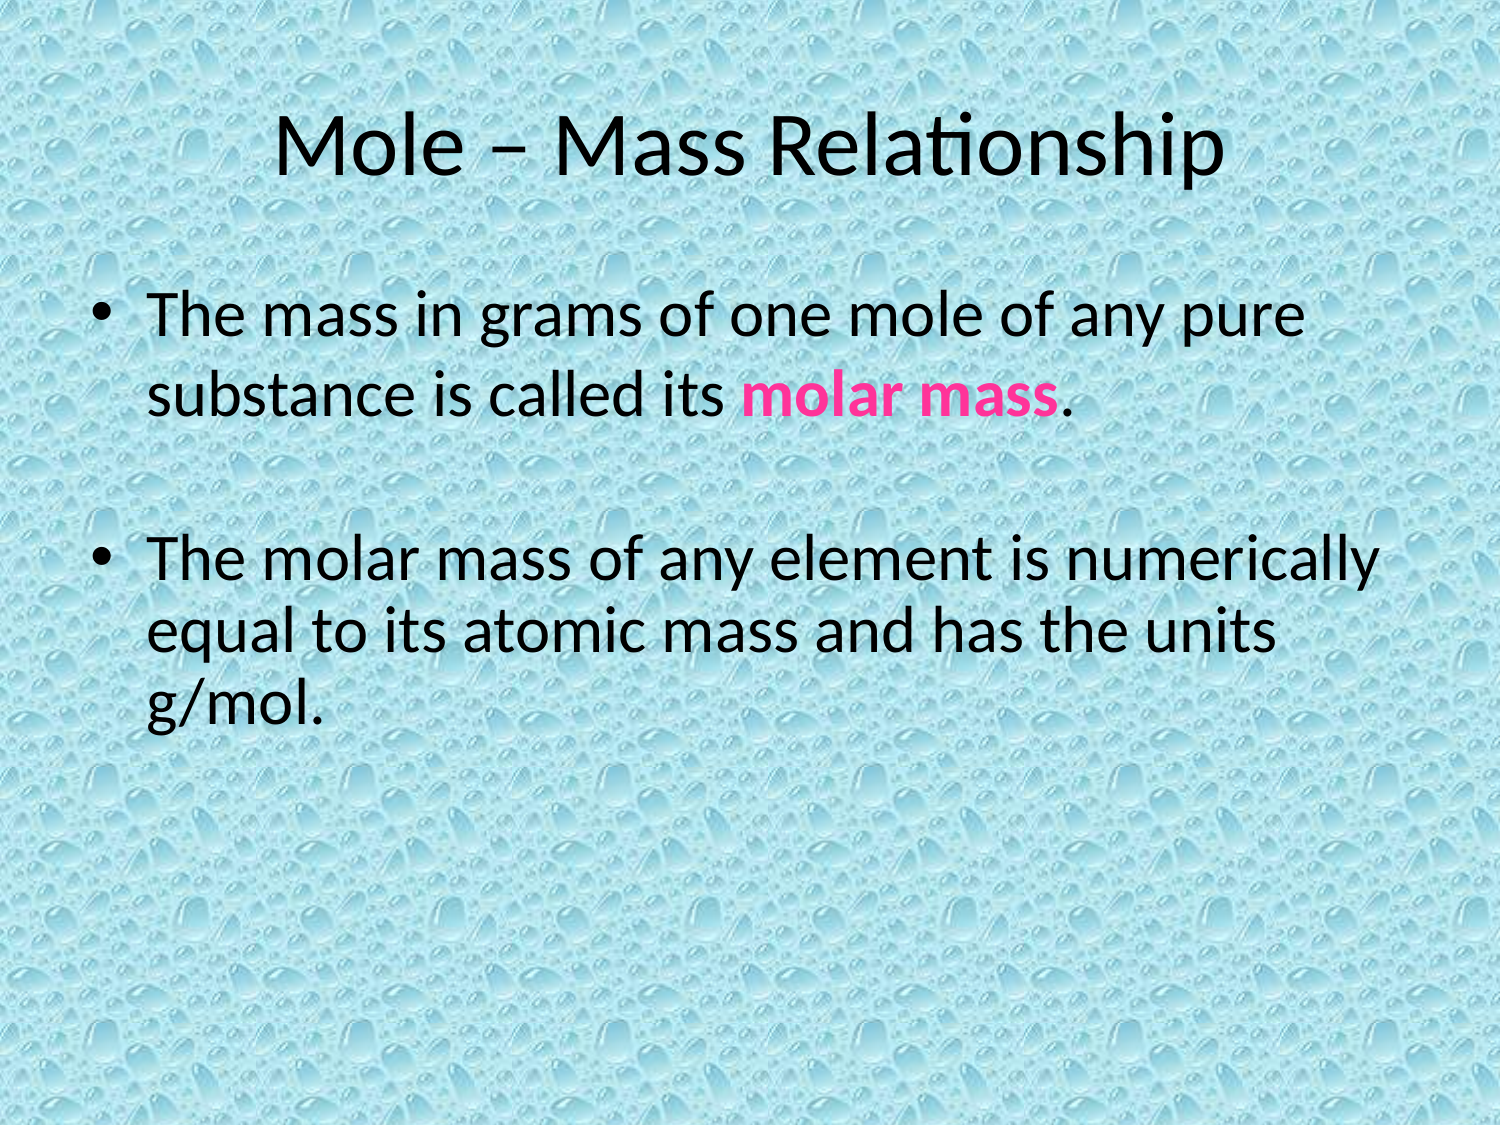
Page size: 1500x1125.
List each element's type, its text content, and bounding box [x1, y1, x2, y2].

list The mass in grams of one mole of any pure substance is called its molar mass. The molar mass of any element is numerically equal to its atomic mass and has the units g/mol. [75, 262, 1425, 1005]
title Mole – Mass Relationship [75, 45, 1425, 233]
picture [0, 0, 1500, 1125]
